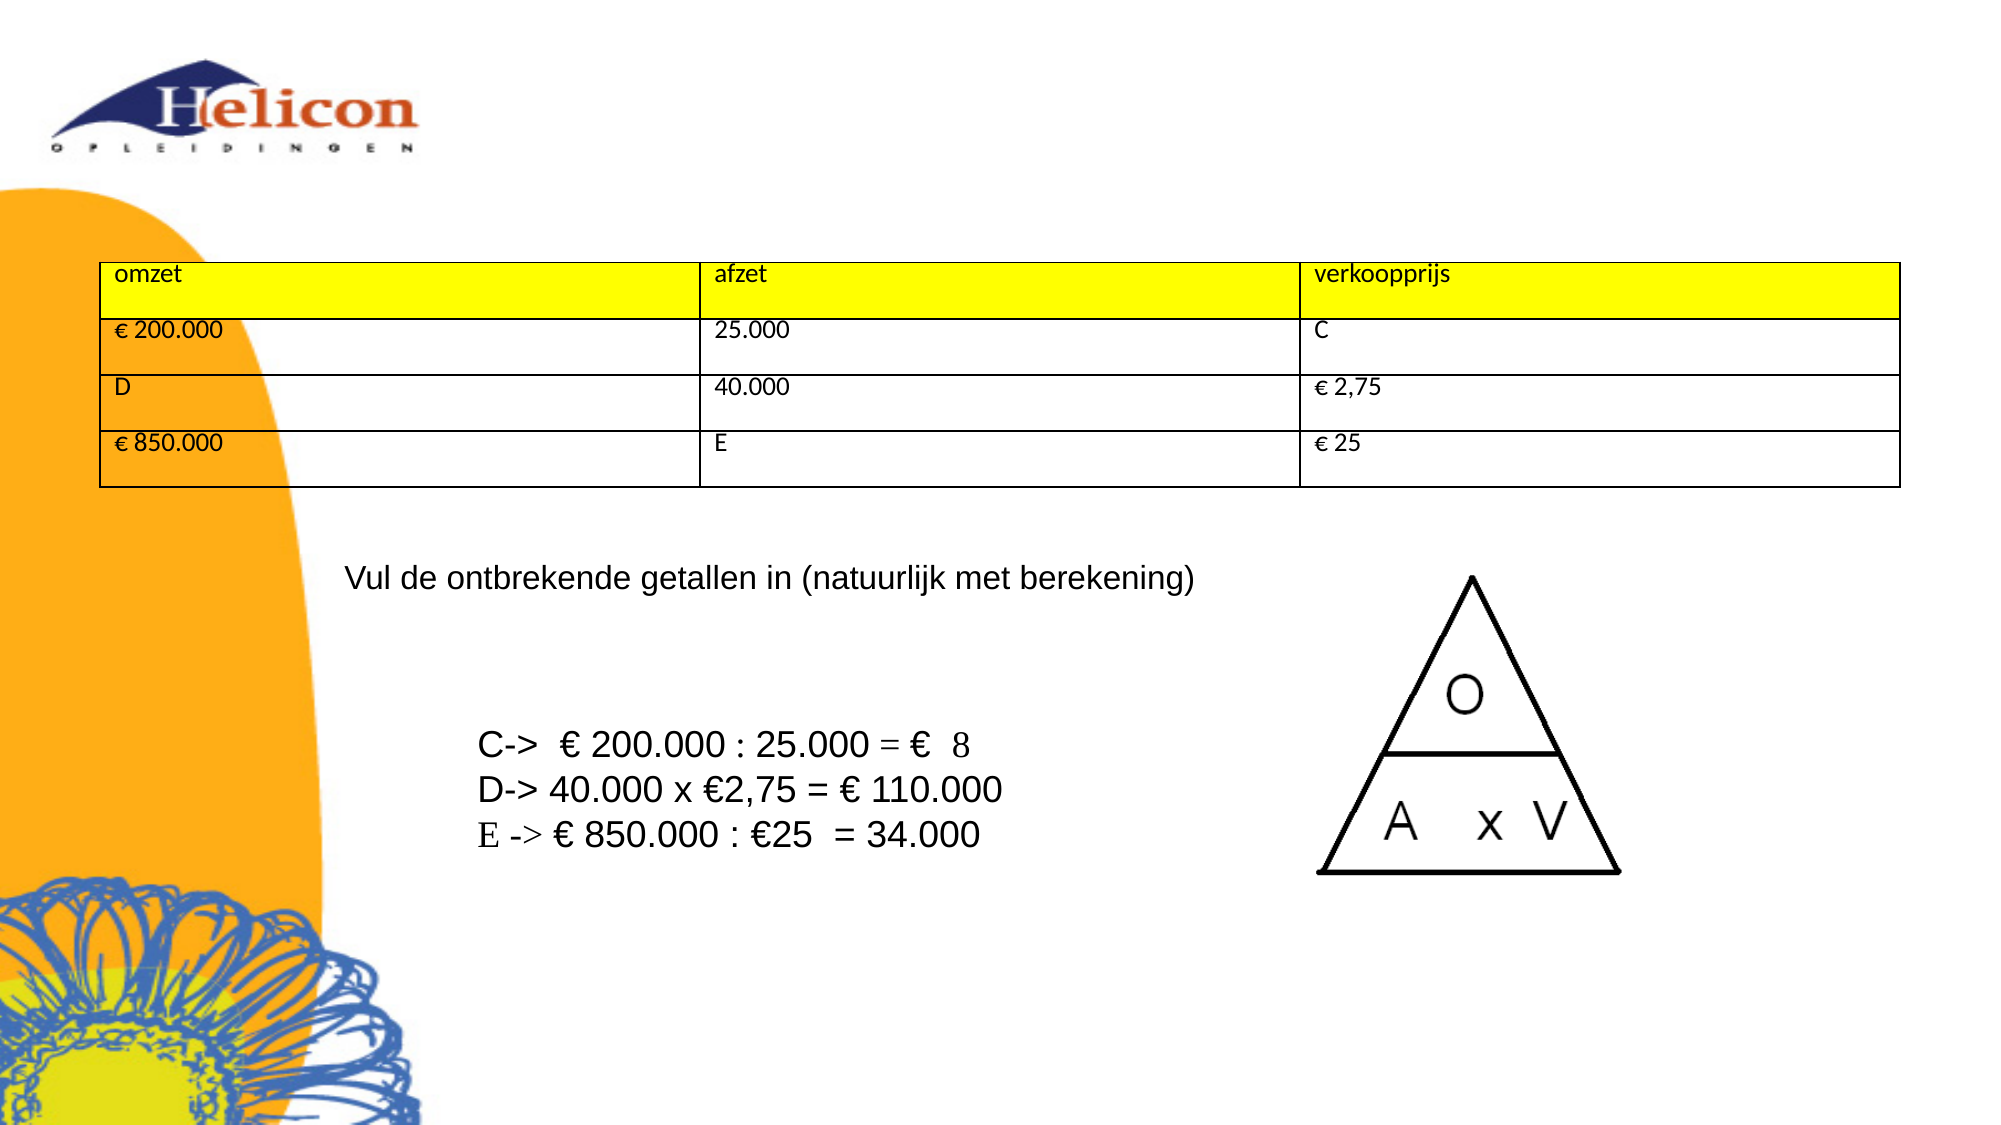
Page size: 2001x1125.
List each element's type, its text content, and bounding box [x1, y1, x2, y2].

text_box C-> € 200.000 : 25.000 = € 8 D-> 40.000 x €2,75 = € 110.000 E -> € 850.000 : €25 = 34.000 [462, 712, 1388, 1054]
table_cell € 850.000 [101, 432, 699, 486]
table_cell 25.000 [701, 320, 1299, 374]
table_header afzet [701, 263, 1299, 318]
table_cell D [101, 376, 699, 430]
table_cell 40.000 [701, 376, 1299, 430]
picture [0, 0, 2001, 1125]
table_cell € 25 [1301, 432, 1899, 486]
text_box Vul de ontbrekende getallen in (natuurlijk met berekening) [329, 548, 1212, 664]
table_cell C [1301, 320, 1899, 374]
table_cell E [701, 432, 1299, 486]
table_header verkoopprijs [1301, 263, 1899, 318]
table_cell € 2,75 [1301, 376, 1899, 430]
table_header omzet [101, 263, 699, 318]
table_cell € 200.000 [101, 320, 699, 374]
